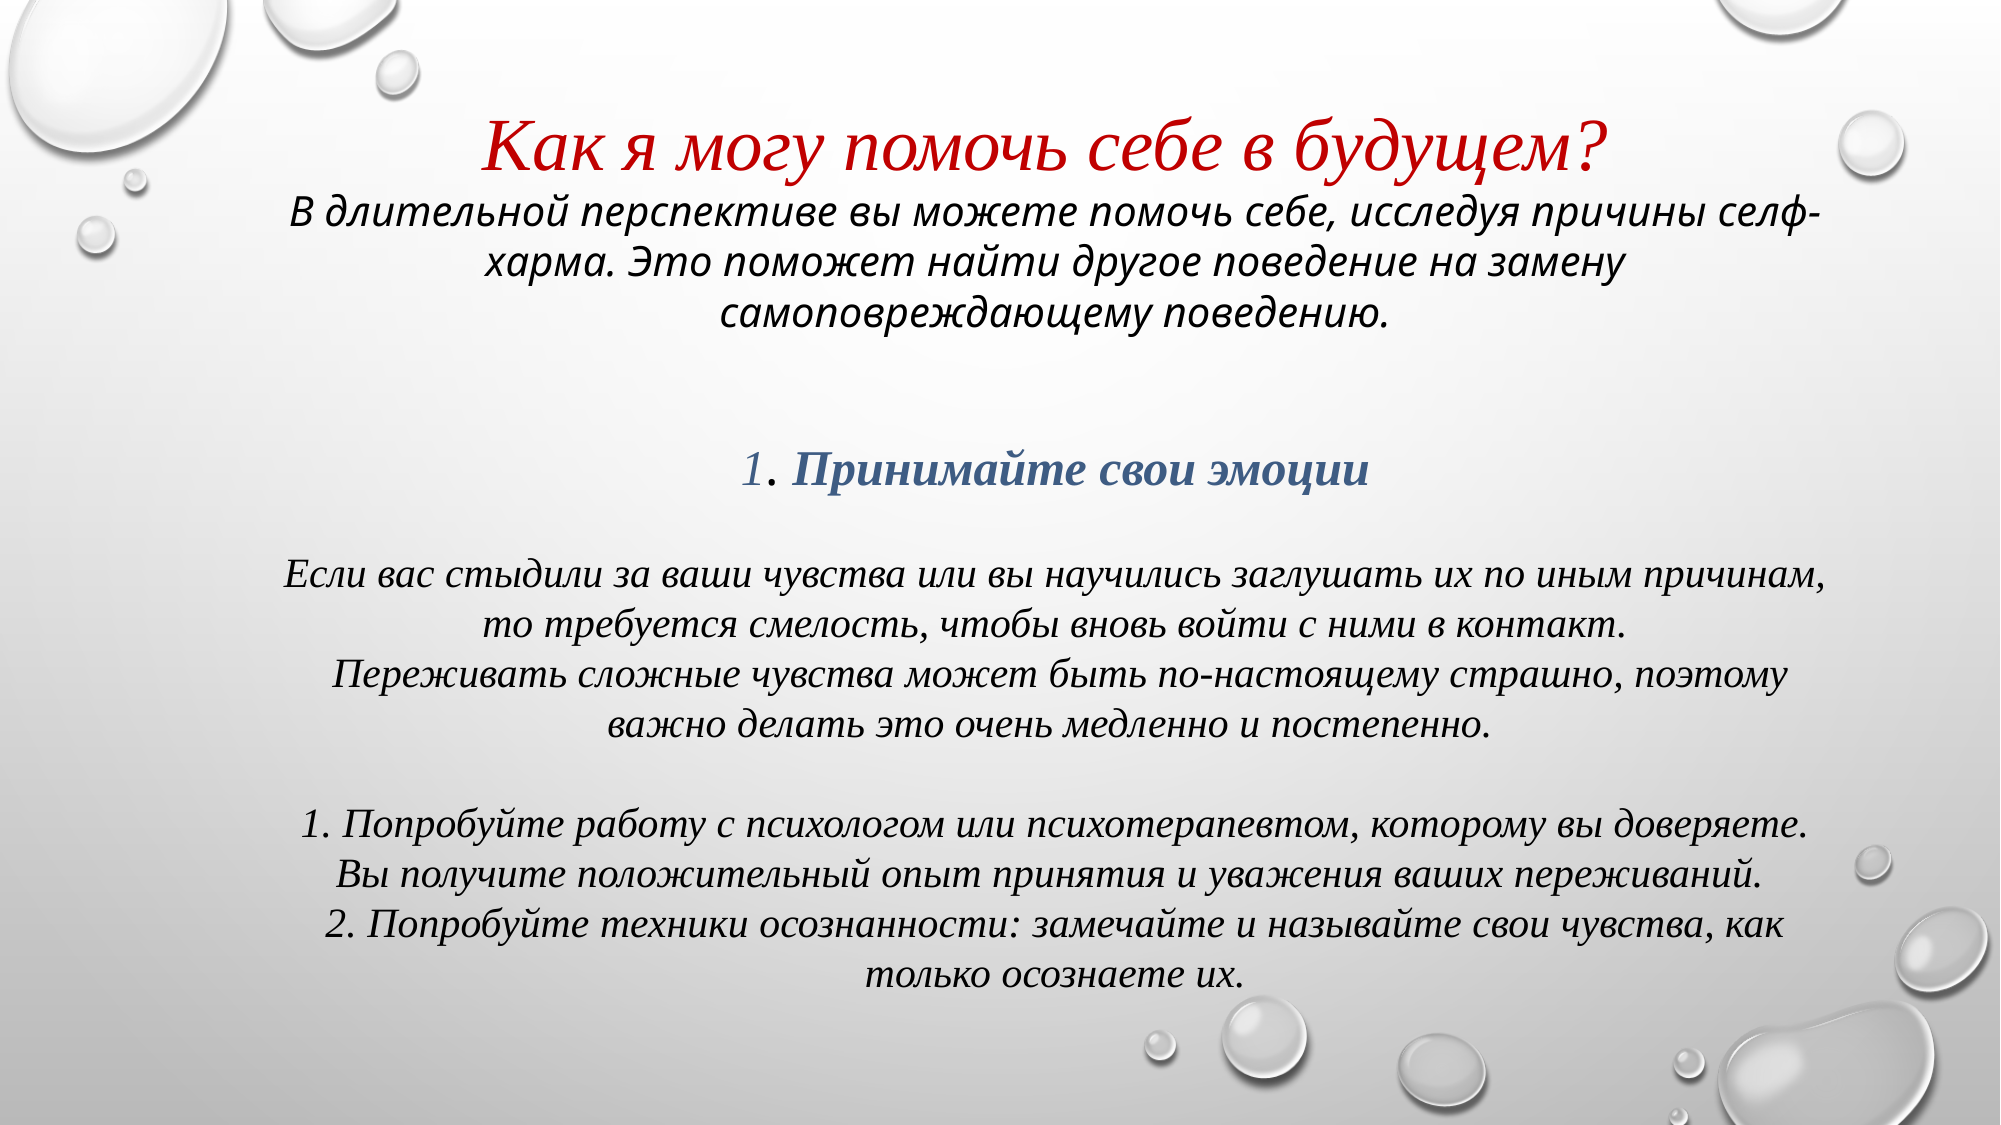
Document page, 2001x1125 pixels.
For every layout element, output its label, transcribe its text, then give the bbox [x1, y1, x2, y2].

picture [0, 0, 2000, 1125]
text_box Как я могу помочь себе в будущем? В длительной перспективе вы можете помочь себе, исследуя причины селф-харма. Это поможет найти другое поведение на замену самоповреждающему поведению. 1. Принимайте свои эмоции Если вас стыдили за ваши чувства или вы научились заглушать их по иным причинам, то требуется смелость, чтобы вновь войти с ними в контакт. Переживать сложные чувства может быть по-настоящему страшно, поэтому важно делать это очень медленно и постепенно. 1. Попробуйте работу с психологом или психотерапевтом, которому вы доверяете. Вы получите положительный опыт принятия и уважения ваших переживаний. 2. Попробуйте техники осознанности: замечайте и называйте свои чувства, как только осознаете их. [259, 87, 1852, 1003]
